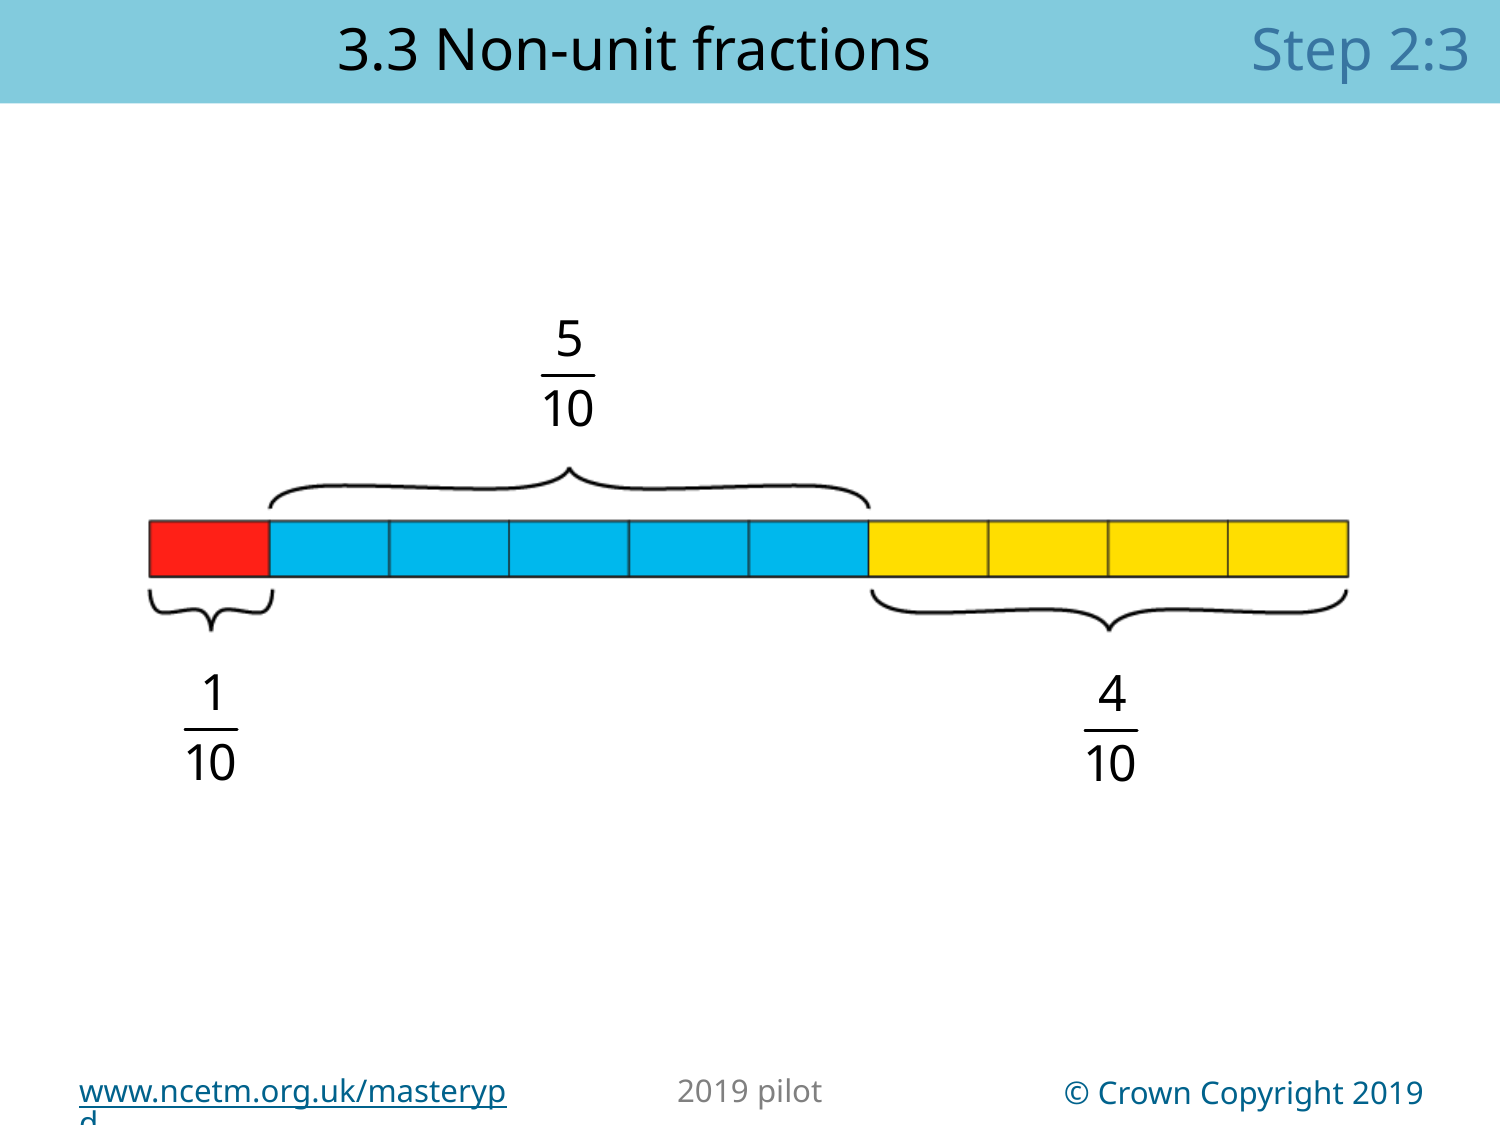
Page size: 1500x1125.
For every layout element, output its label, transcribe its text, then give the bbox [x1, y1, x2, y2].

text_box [1080, 667, 1144, 789]
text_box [180, 666, 244, 788]
picture [100, 466, 1400, 668]
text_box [537, 312, 601, 434]
list 3.3 Non-unit fractions Step 2:3 [0, 0, 1500, 104]
